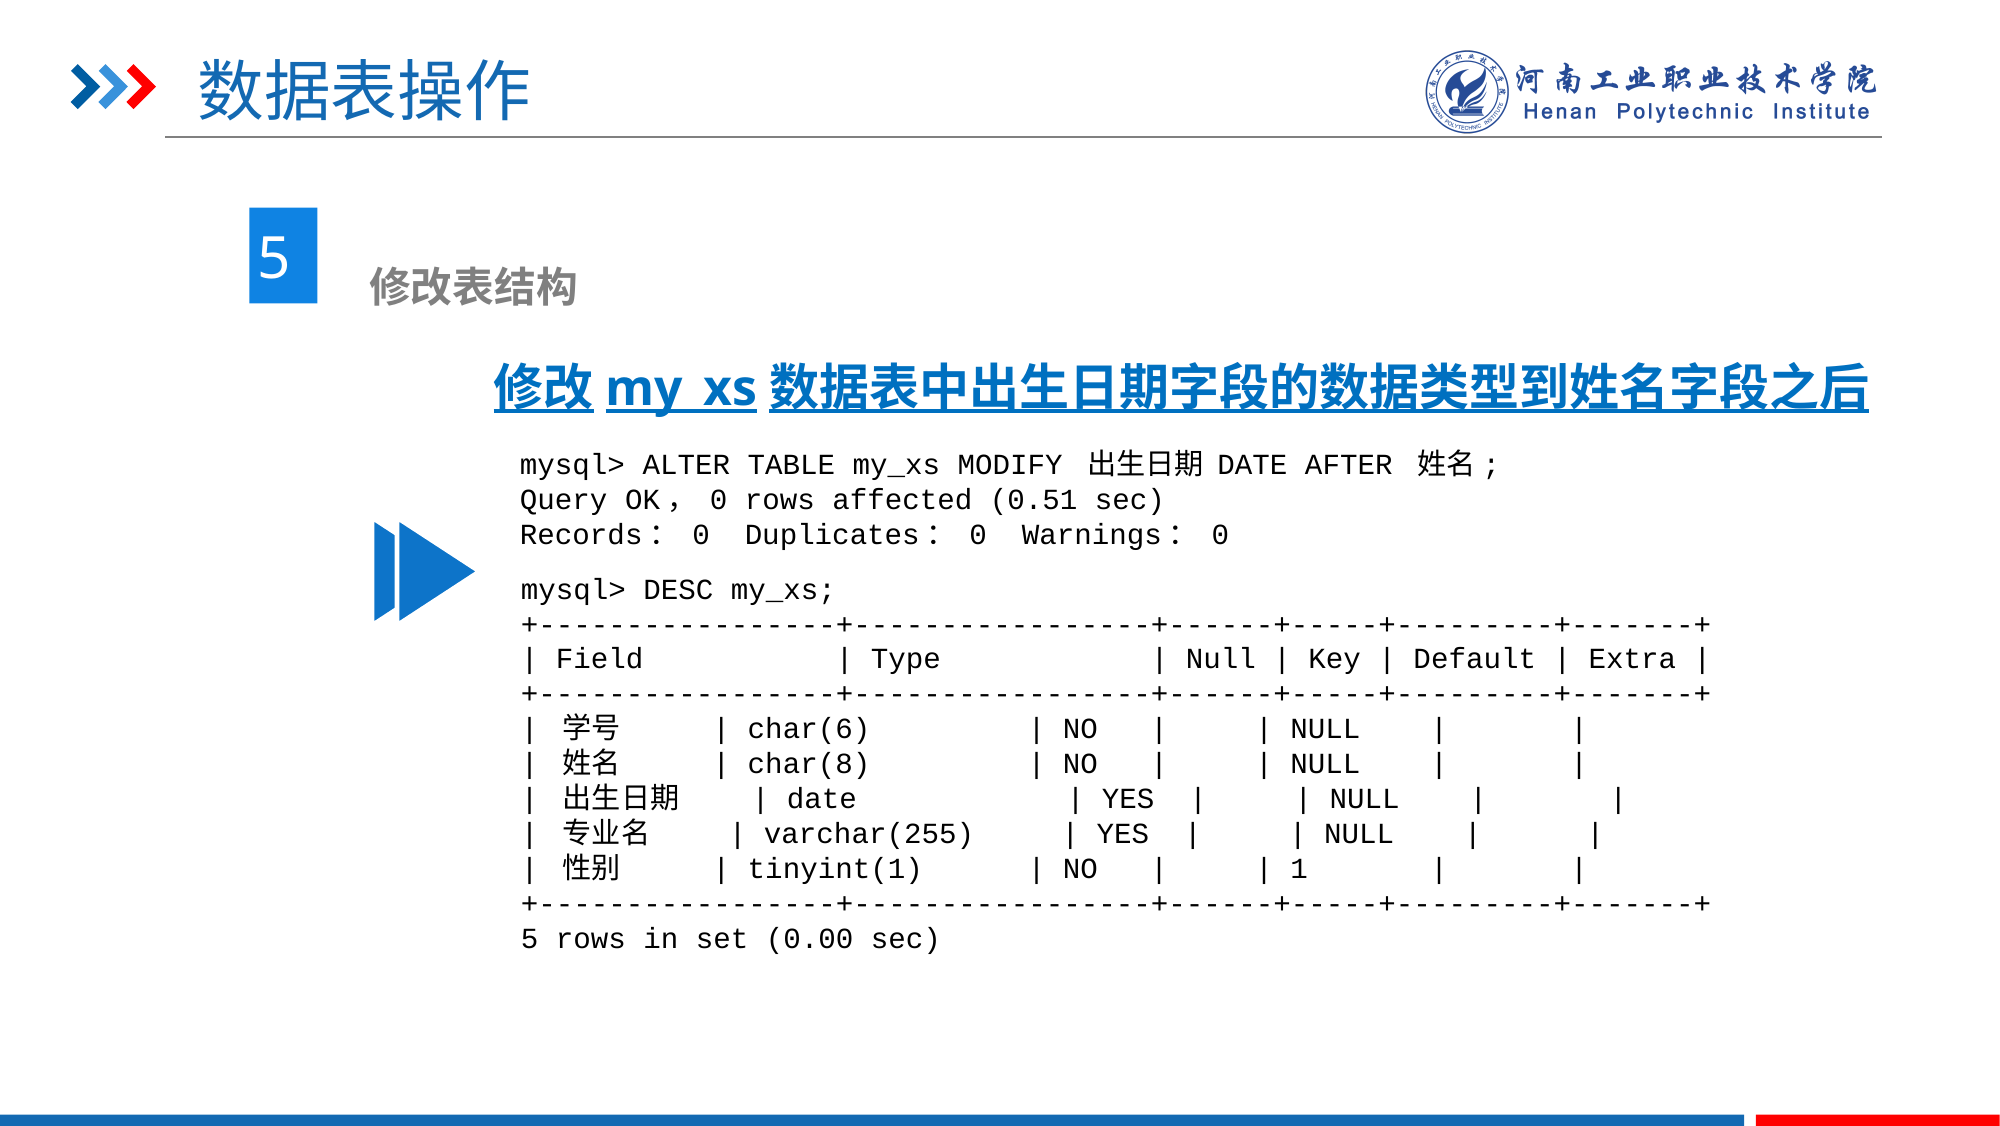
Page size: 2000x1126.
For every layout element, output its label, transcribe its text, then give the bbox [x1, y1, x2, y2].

picture [1407, 46, 1882, 140]
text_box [371, 517, 462, 626]
title 数据表操作 [177, 25, 952, 153]
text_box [467, 347, 1863, 967]
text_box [249, 207, 318, 304]
text_box 修改表结构 [319, 245, 1092, 380]
